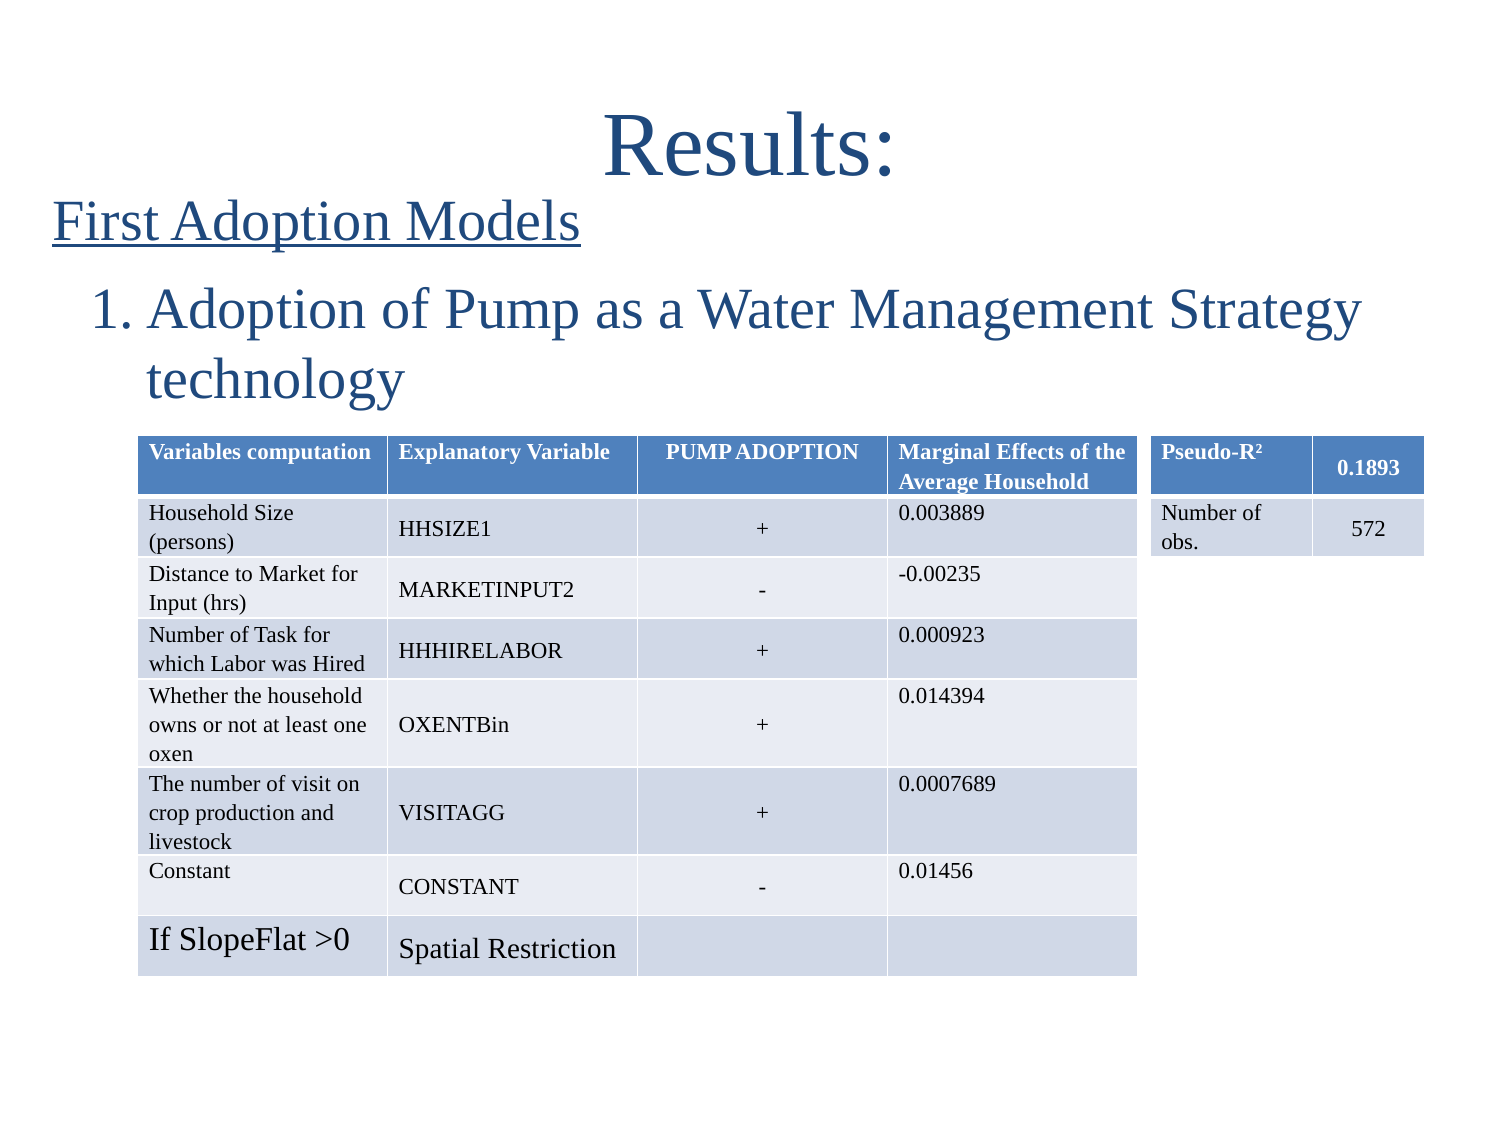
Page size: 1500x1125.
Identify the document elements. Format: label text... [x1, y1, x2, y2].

table_cell -0.00235 [888, 558, 1137, 617]
table_cell + [638, 680, 887, 766]
table_cell Distance to Market for Input (hrs) [138, 558, 387, 617]
text_box First Adoption Models [37, 174, 650, 260]
table_cell 0.01456 [888, 856, 1137, 915]
table_cell - [638, 856, 887, 915]
table_cell 0.014394 [888, 680, 1137, 766]
table_cell MARKETINPUT2 [388, 558, 637, 617]
table_cell 572 [1313, 499, 1424, 556]
table_cell If SlopeFlat >0 [138, 916, 387, 976]
table_header PUMP ADOPTION [638, 436, 887, 494]
table_cell [888, 916, 1137, 976]
table_header Variables computation [138, 436, 387, 494]
table_cell Constant [138, 856, 387, 915]
table_cell 0.000923 [888, 619, 1137, 678]
list 1. Adoption of Pump as a Water Management Strategy technology [75, 262, 1425, 1005]
table_cell - [638, 558, 887, 617]
title Results: [75, 45, 1425, 233]
table_cell [638, 916, 887, 976]
table_cell The number of visit on crop production and livestock [138, 768, 387, 854]
table_header Marginal Effects of the Average Household [888, 436, 1137, 494]
table_cell HHSIZE1 [388, 499, 637, 556]
table_cell Spatial Restriction [388, 916, 637, 976]
table_cell + [638, 499, 887, 556]
table_cell Number of Task for which Labor was Hired [138, 619, 387, 678]
table_cell 0.003889 [888, 499, 1137, 556]
table_cell HHHIRELABOR [388, 619, 637, 678]
table_cell 0.0007689 [888, 768, 1137, 854]
table_cell Household Size (persons) [138, 499, 387, 556]
table_header Explanatory Variable [388, 436, 637, 494]
table_header 0.1893 [1313, 436, 1424, 494]
table_cell VISITAGG [388, 768, 637, 854]
table_cell + [638, 619, 887, 678]
table_header Pseudo-R² [1151, 436, 1312, 494]
table_cell OXENTBin [388, 680, 637, 766]
table_cell Whether the household owns or not at least one oxen [138, 680, 387, 766]
table_cell + [638, 768, 887, 854]
table_cell Number of obs. [1151, 499, 1312, 556]
table_cell CONSTANT [388, 856, 637, 915]
